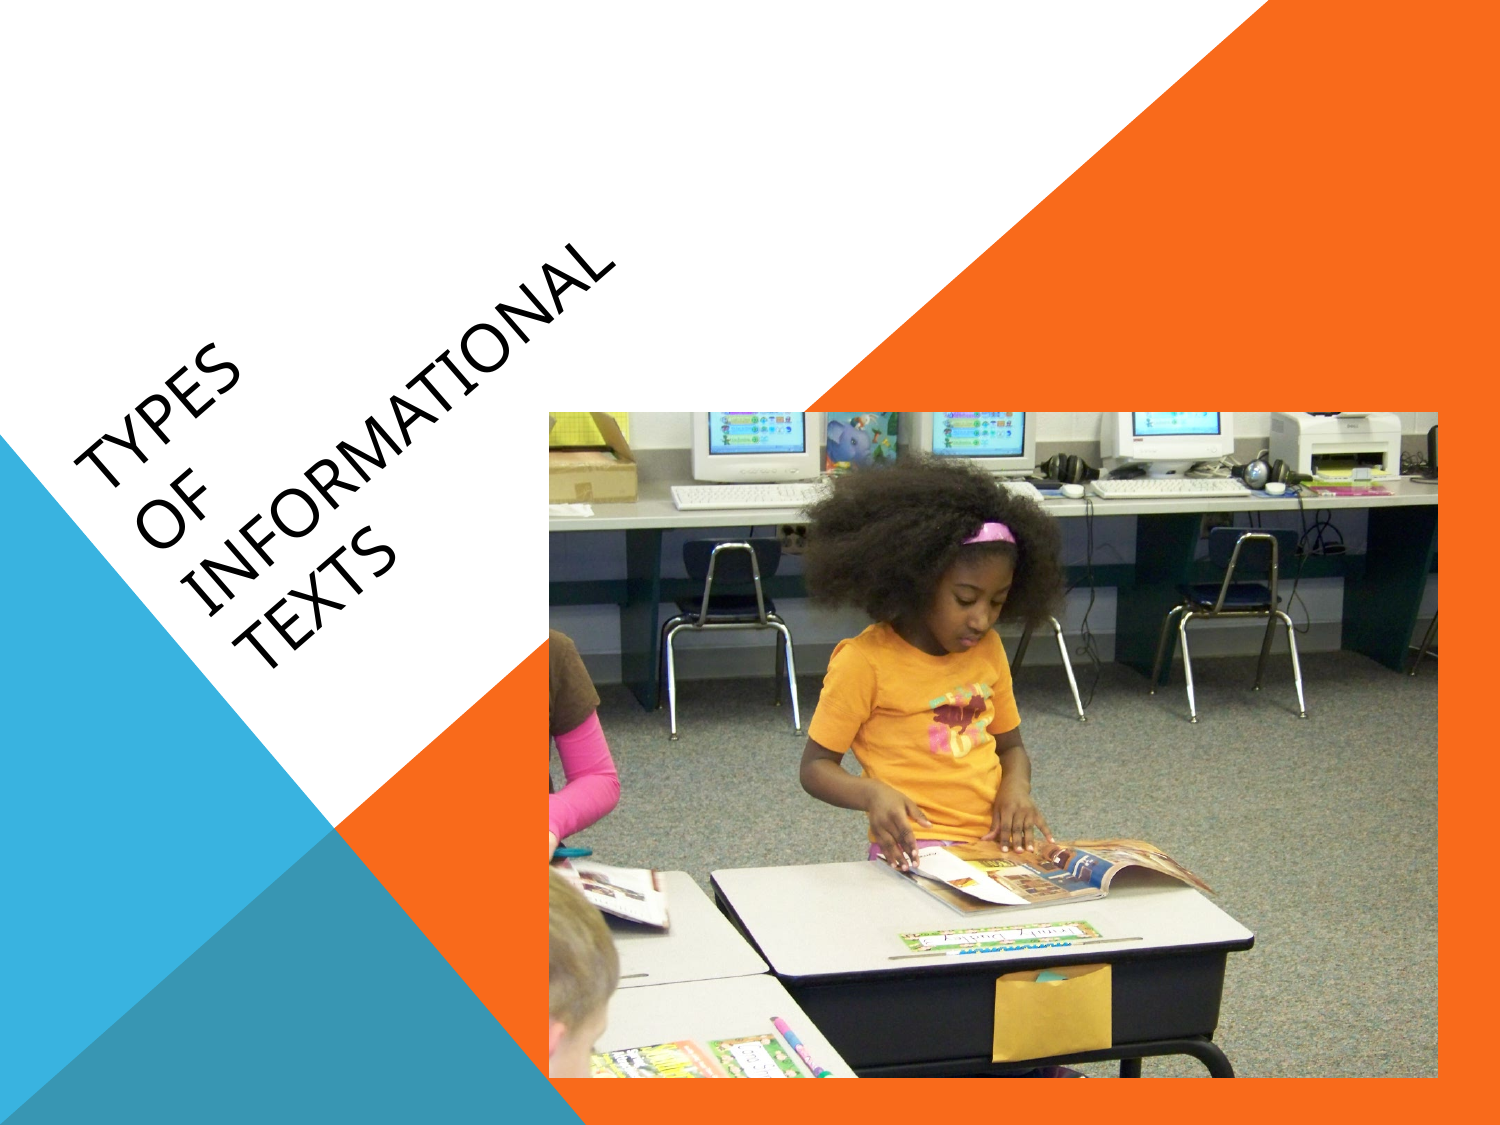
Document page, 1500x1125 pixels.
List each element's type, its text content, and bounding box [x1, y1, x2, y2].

picture [549, 412, 1438, 1079]
title Types Of Informational Texts [183, 3, 1013, 762]
